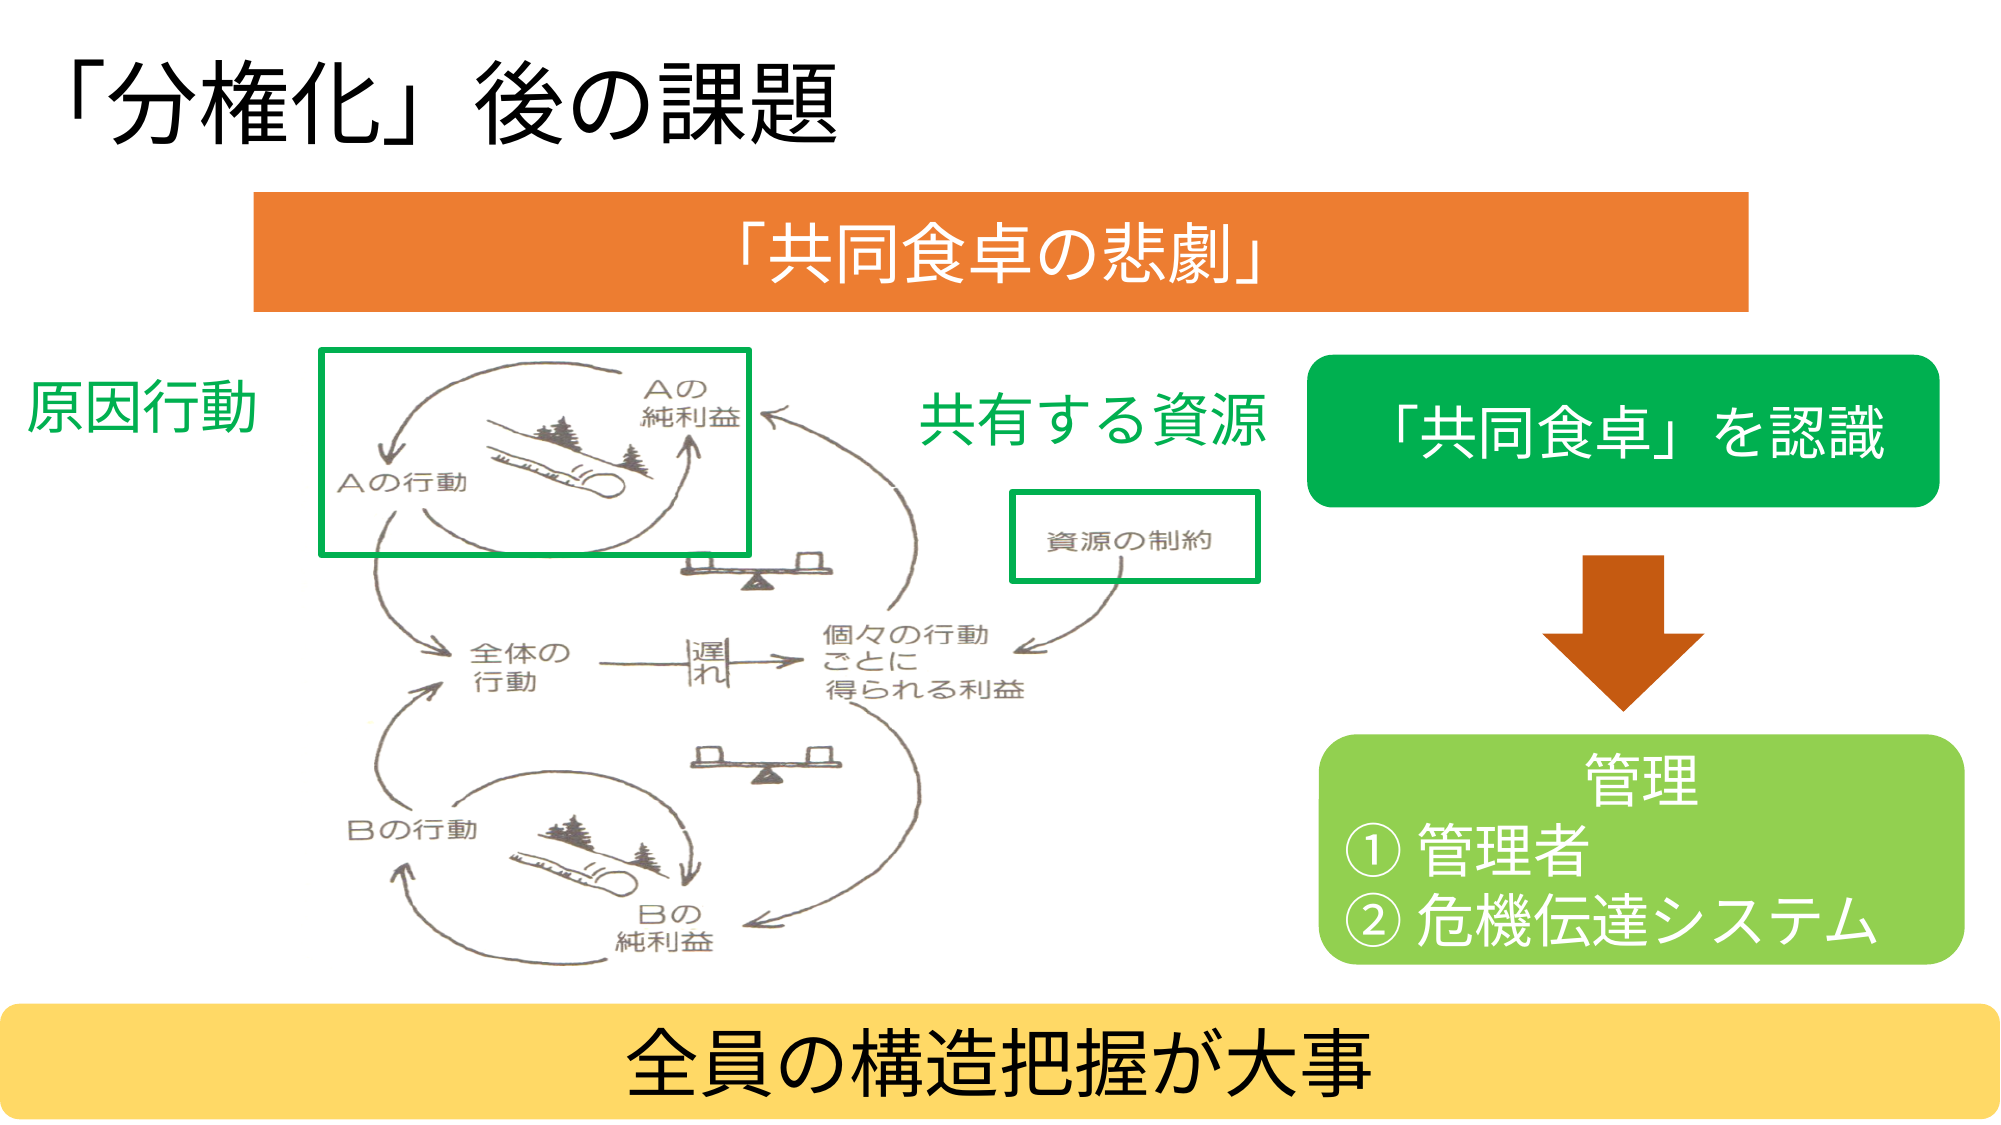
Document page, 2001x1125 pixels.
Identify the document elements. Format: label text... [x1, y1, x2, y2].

title 「分権化」後の課題 [0, 0, 1725, 217]
text_box [1229, 491, 1259, 582]
text_box 管理 ①管理者 ②危機伝達システム [1317, 733, 1966, 966]
text_box 「共同食卓」を認識 [1306, 353, 1941, 509]
text_box [1541, 554, 1706, 713]
list 共有する資源 [1229, 383, 1306, 479]
text_box 全員の構造把握が大事 [0, 1002, 2000, 1121]
text_box 「共同食卓の悲劇」 [253, 191, 1750, 313]
picture [300, 341, 1229, 975]
text_box 原因行動 [11, 370, 300, 466]
